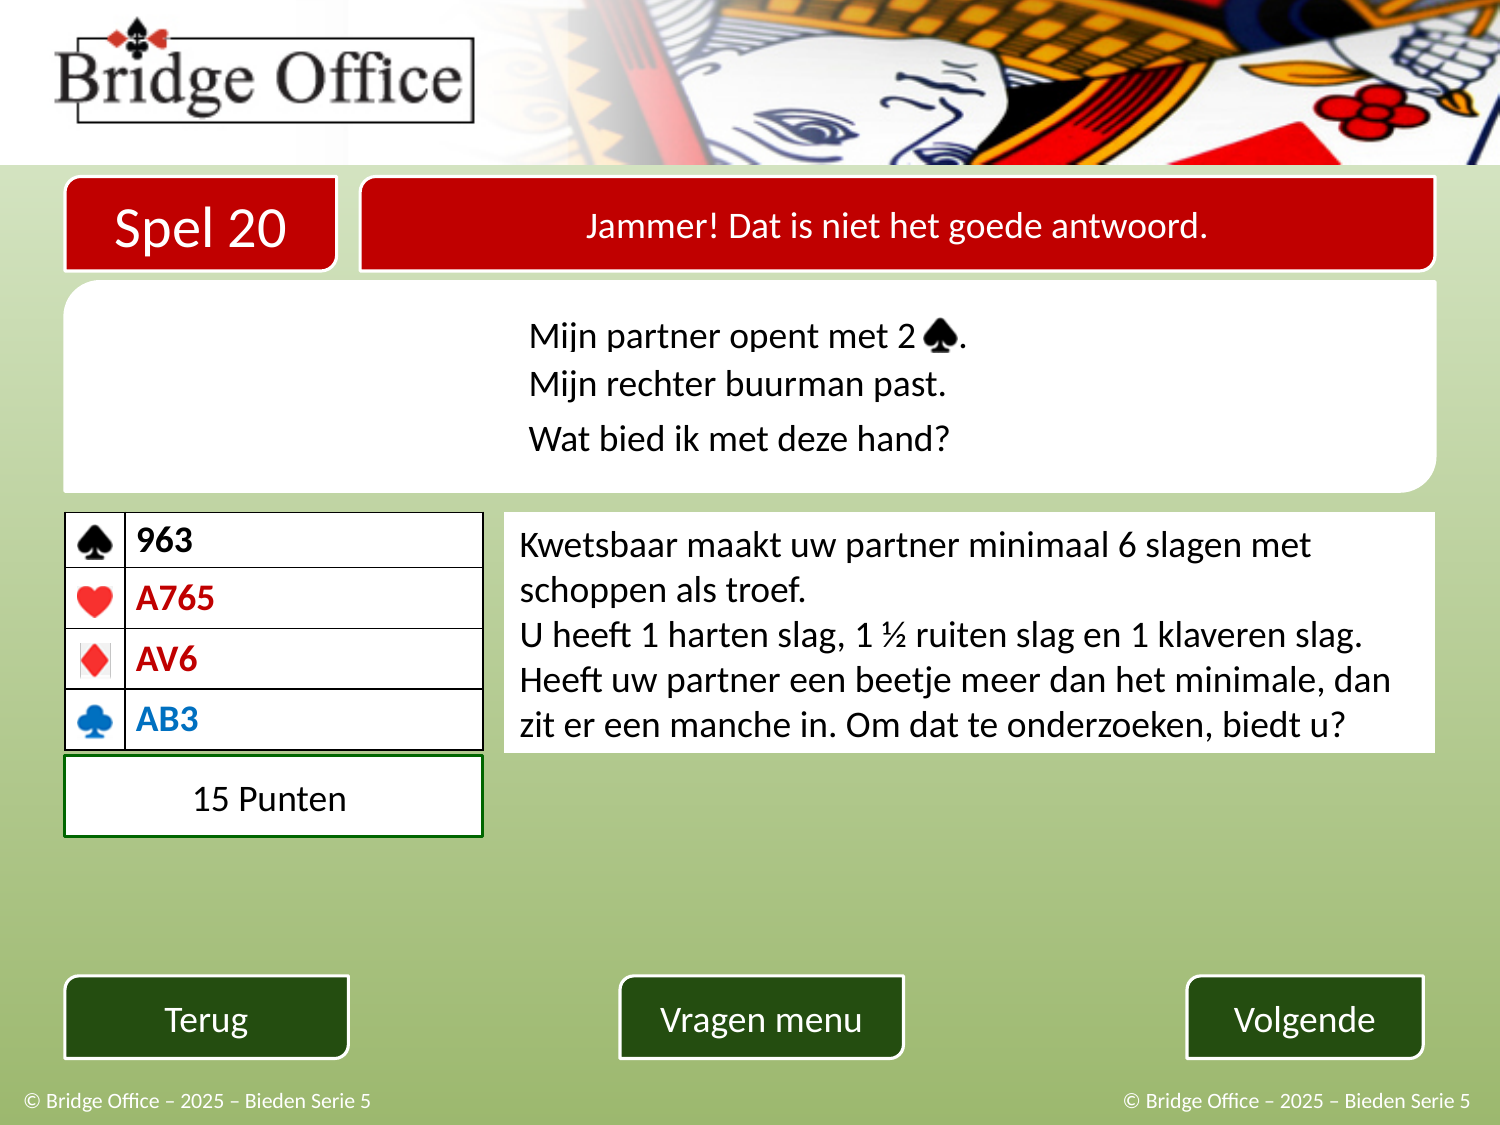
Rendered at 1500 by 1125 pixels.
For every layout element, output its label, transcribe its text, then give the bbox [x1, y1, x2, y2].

picture [0, 0, 1500, 166]
text_box 15 Punten [63, 754, 484, 838]
text_box Terug [63, 974, 350, 1061]
table_cell AB3 [126, 690, 482, 749]
table_cell [66, 690, 124, 749]
table_cell A765 [126, 568, 482, 628]
table_cell AV6 [126, 629, 482, 688]
text_box Spel 20 [63, 178, 339, 273]
table_cell [66, 568, 124, 628]
text_box Volgende [1185, 974, 1425, 1061]
text_box Mijn rechter buurman past. [513, 352, 987, 406]
text_box © Bridge Office – 2025 – Bieden Serie 5 [1107, 1079, 1500, 1121]
picture [922, 317, 959, 353]
table_cell [66, 629, 124, 688]
text_box Mijn partner opent met 2 . [513, 303, 1022, 364]
table_header [66, 513, 124, 567]
text_box [63, 280, 1437, 493]
text_box © Bridge Office – 2025 – Bieden Serie 5 [8, 1079, 393, 1121]
picture [77, 643, 114, 679]
text_box Jammer! Dat is niet het goede antwoord. [358, 178, 1437, 273]
picture [77, 703, 114, 740]
picture [77, 585, 114, 618]
table_header 963 [126, 513, 482, 567]
picture [77, 524, 114, 561]
text_box Wat bied ik met deze hand? [513, 406, 987, 467]
text_box Kwetsbaar maakt uw partner minimaal 6 slagen met schoppen als troef. U heeft 1 harten slag, 1 ½ ruiten slag en 1 klaveren slag. Heeft uw partner een beetje meer dan het minimale, dan zit er een manche in. Om dat te onderzoeken, biedt u? [504, 512, 1435, 753]
text_box Vragen menu [618, 974, 906, 1061]
